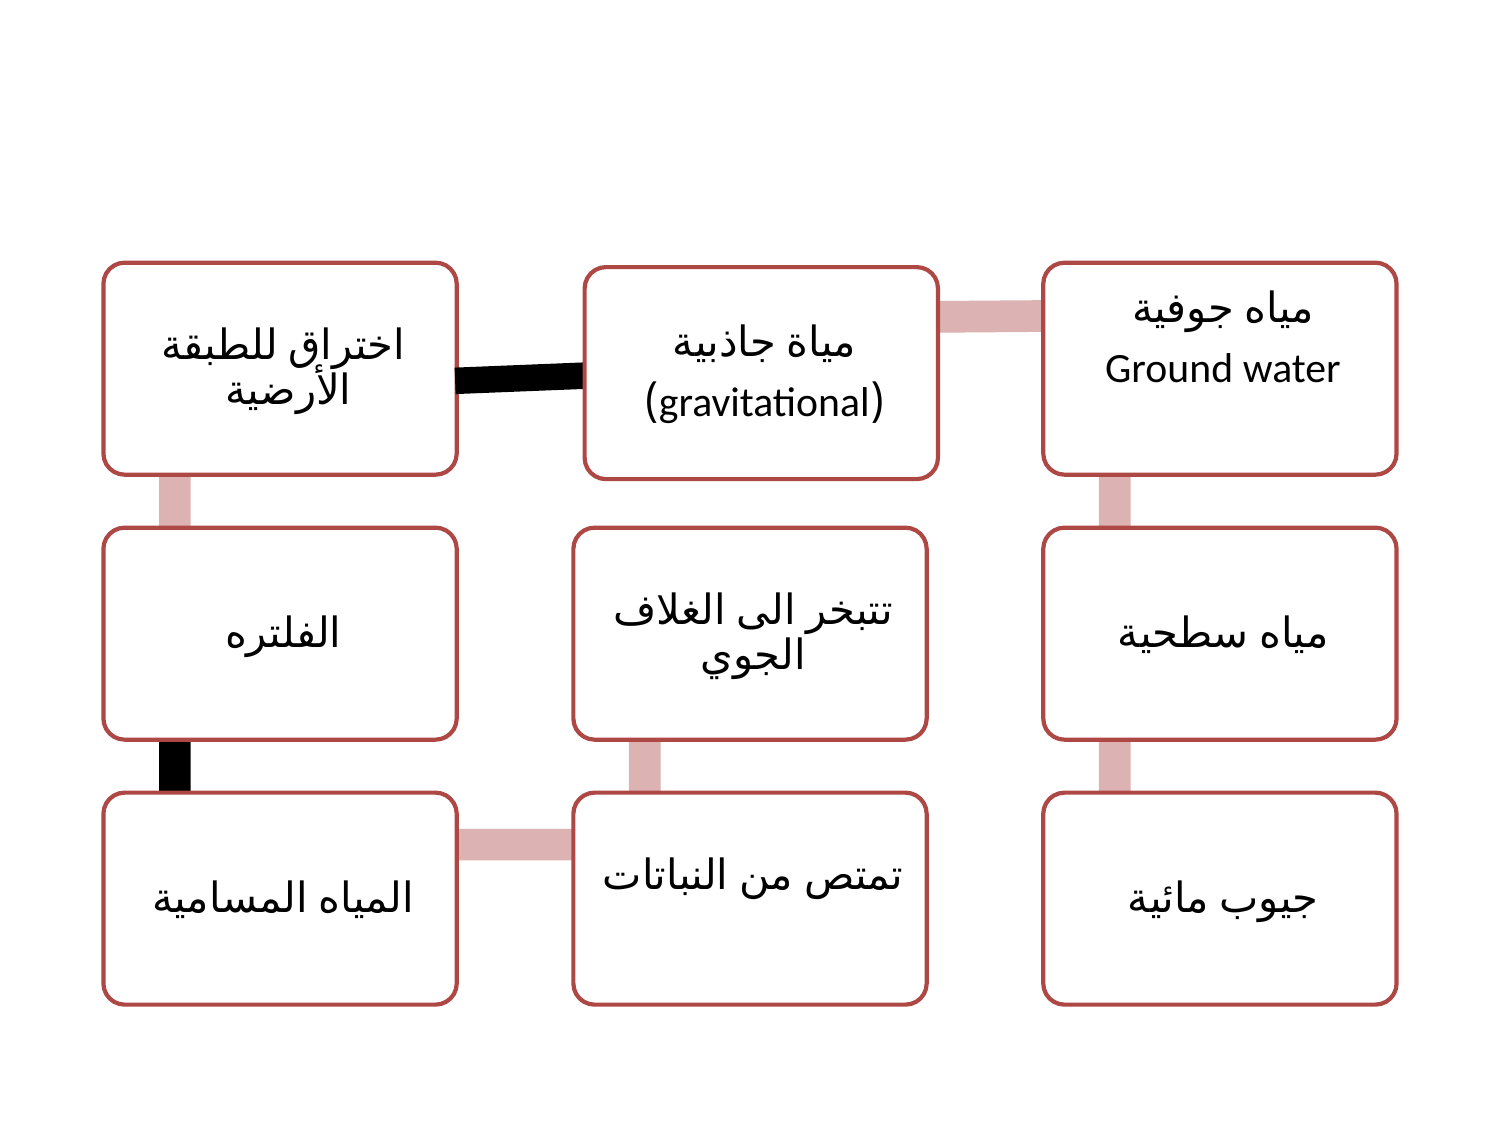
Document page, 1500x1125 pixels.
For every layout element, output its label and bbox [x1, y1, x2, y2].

list [74, 262, 1426, 1006]
